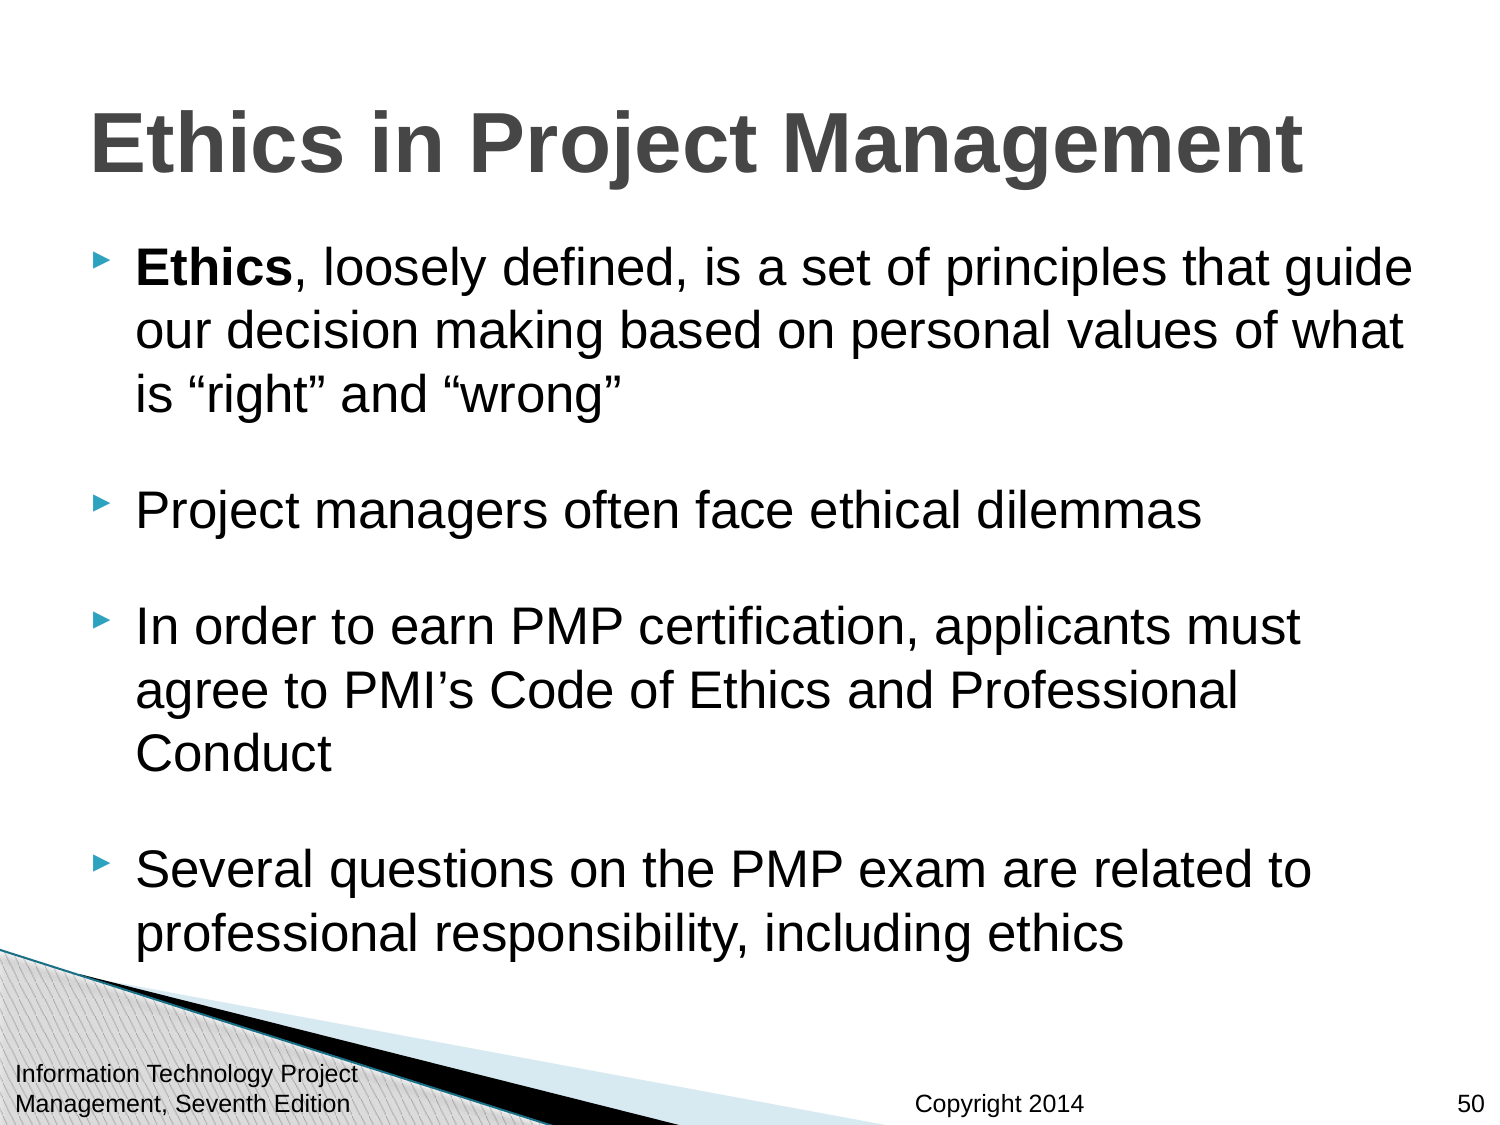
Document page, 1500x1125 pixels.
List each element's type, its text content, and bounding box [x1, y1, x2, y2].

list Ethics, loosely defined, is a set of principles that guide our decision making based on personal values of what is “right” and “wrong” Project managers often face ethical dilemmas In order to earn PMP certification, applicants must agree to PMI’s Code of Ethics and Professional Conduct Several questions on the PMP exam are related to professional responsibility, including ethics [74, 224, 1438, 976]
slide_number 50 [1408, 1065, 1500, 1125]
title Ethics in Project Management [75, 45, 1425, 233]
footer Information Technology Project Management, Seventh Edition [0, 1065, 425, 1125]
